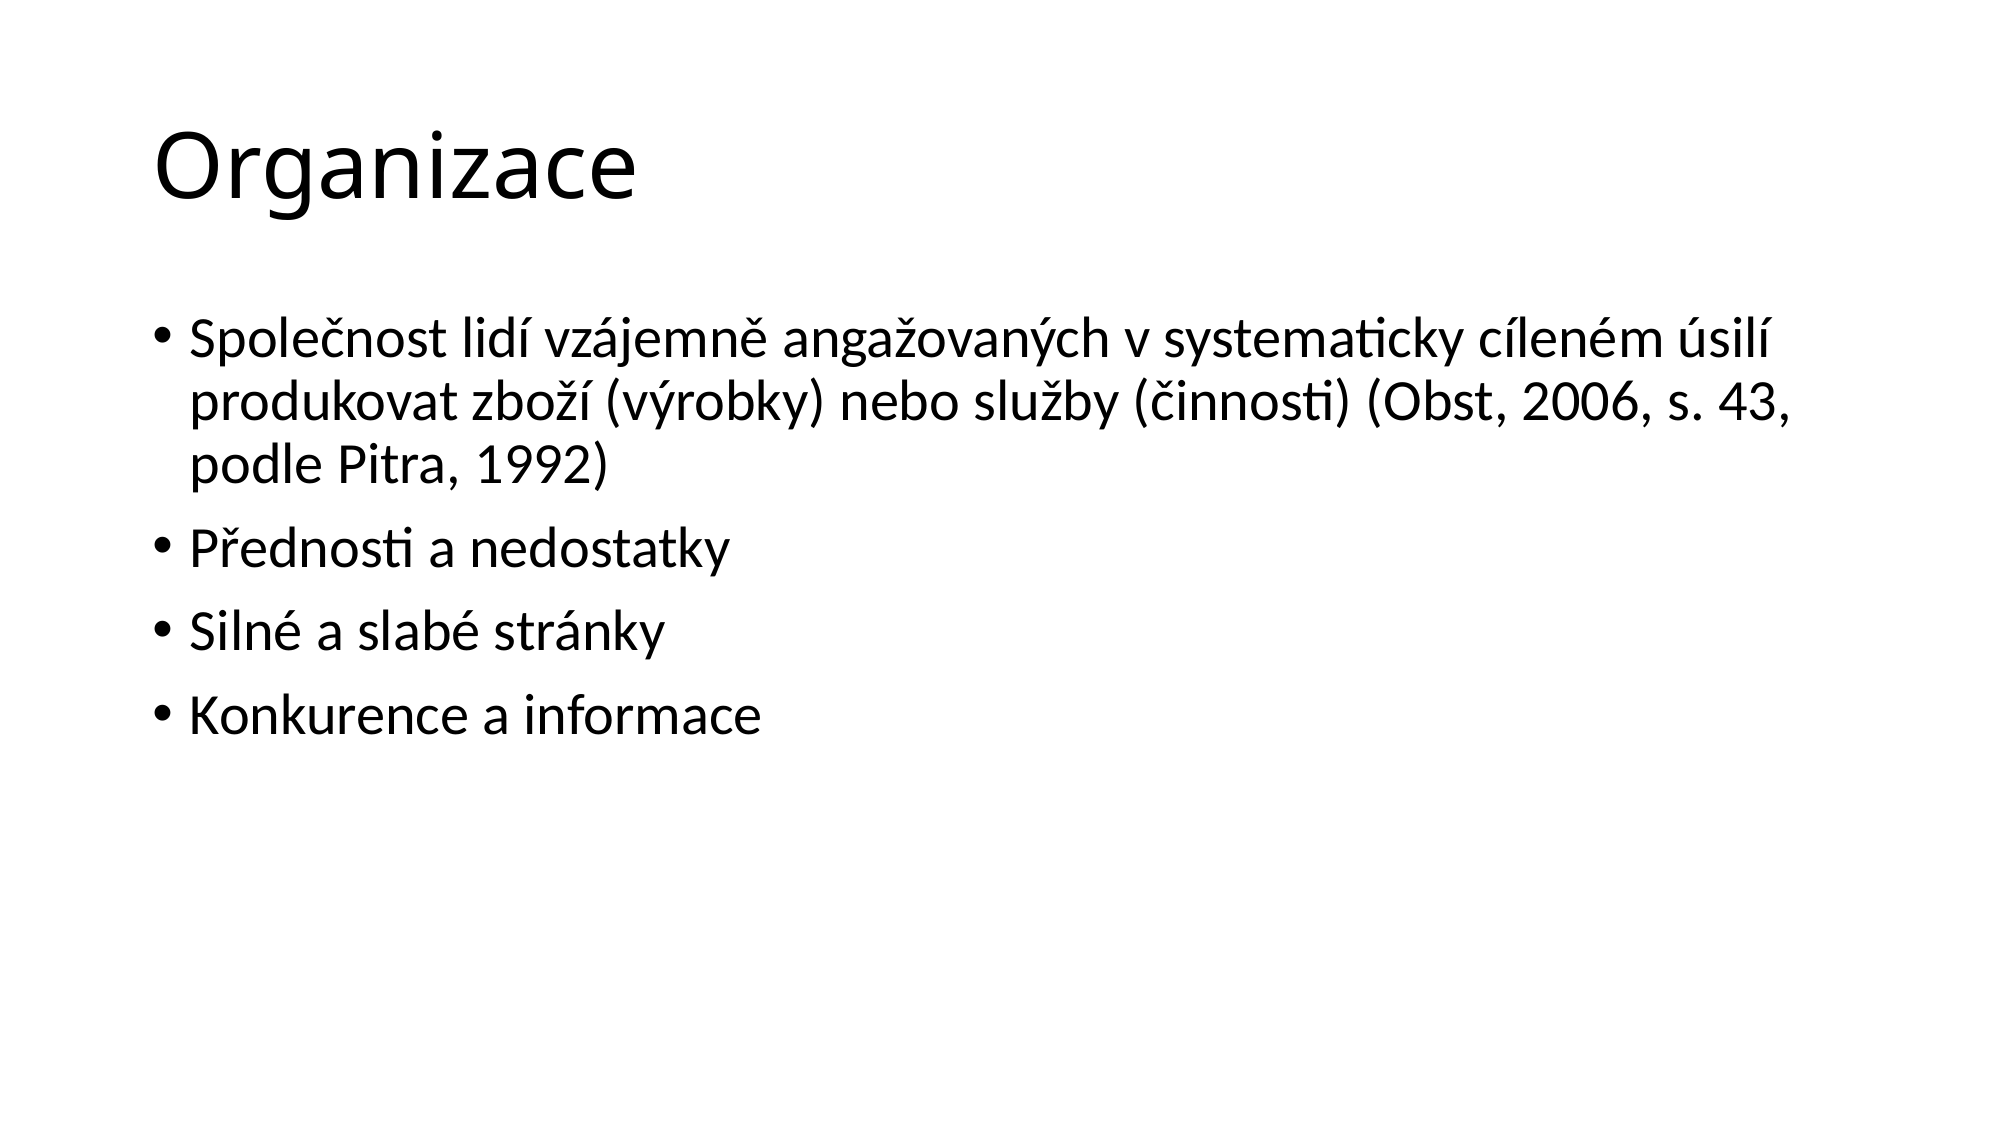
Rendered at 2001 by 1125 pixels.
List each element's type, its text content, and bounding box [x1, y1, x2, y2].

list Společnost lidí vzájemně angažovaných v systematicky cíleném úsilí produkovat zboží (výrobky) nebo služby (činnosti) (Obst, 2006, s. 43, podle Pitra, 1992) Přednosti a nedostatky Silné a slabé stránky Konkurence a informace [137, 299, 1863, 1014]
title Organizace [137, 59, 1863, 278]
